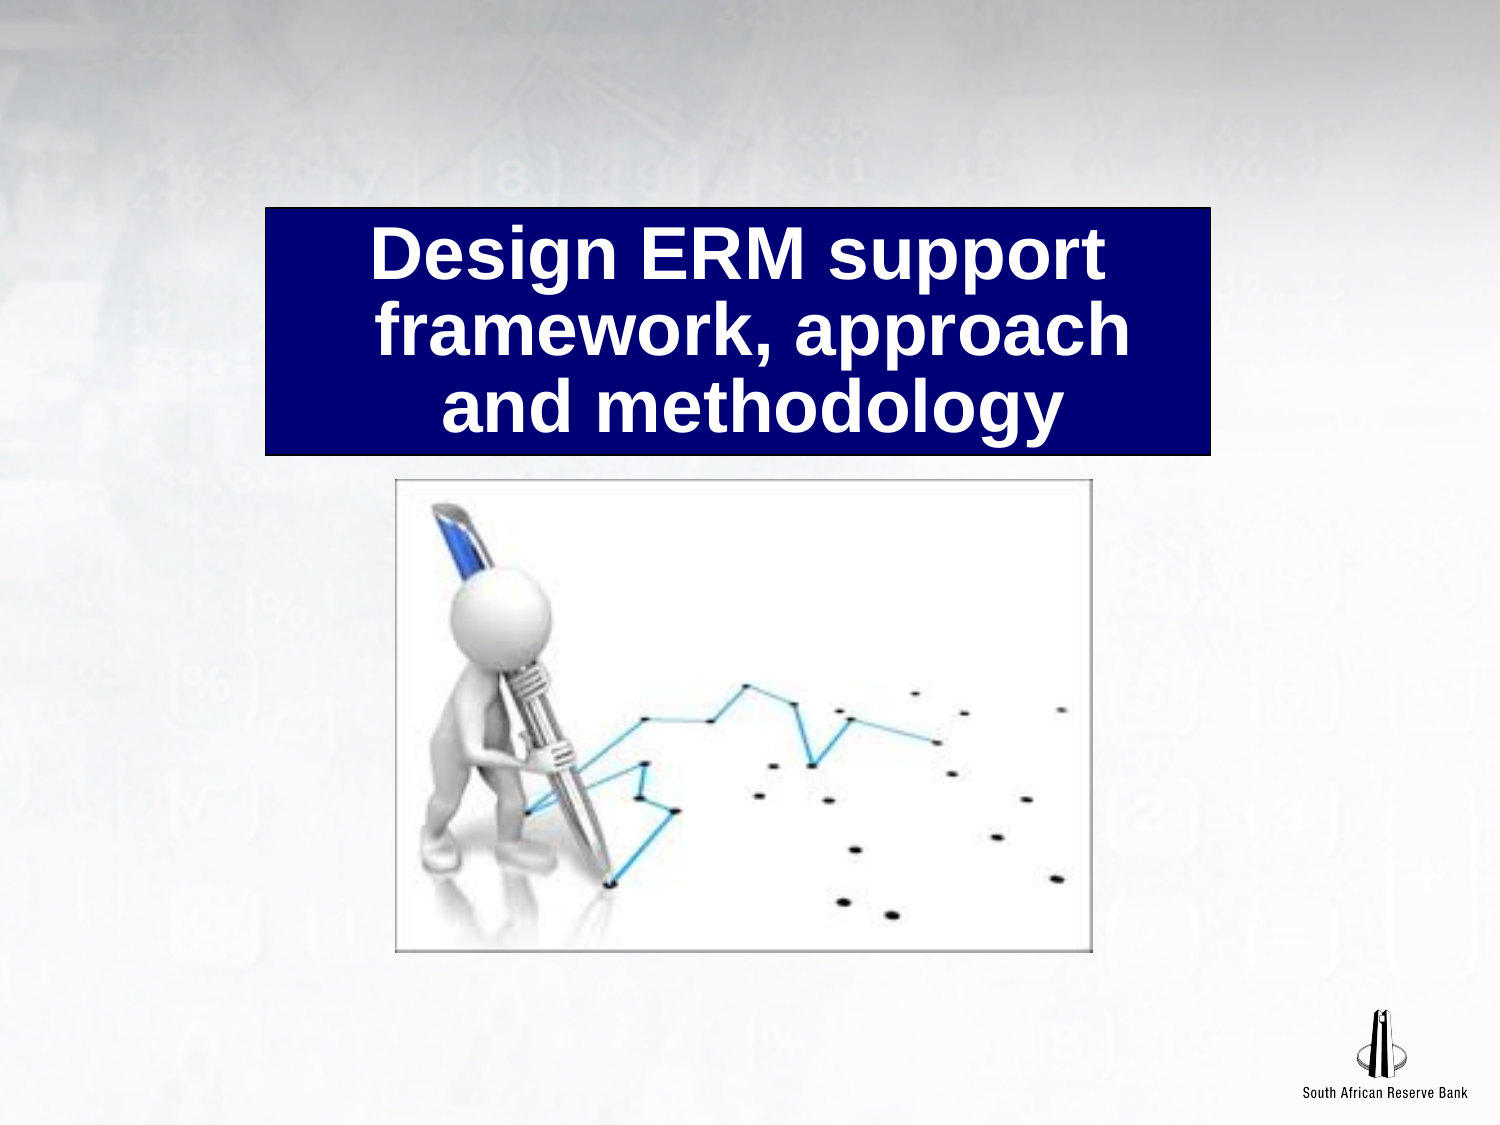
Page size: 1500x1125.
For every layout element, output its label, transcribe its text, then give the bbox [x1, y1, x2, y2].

picture [0, 0, 1500, 1125]
title Design ERM support framework, approach and methodology [265, 207, 1211, 456]
